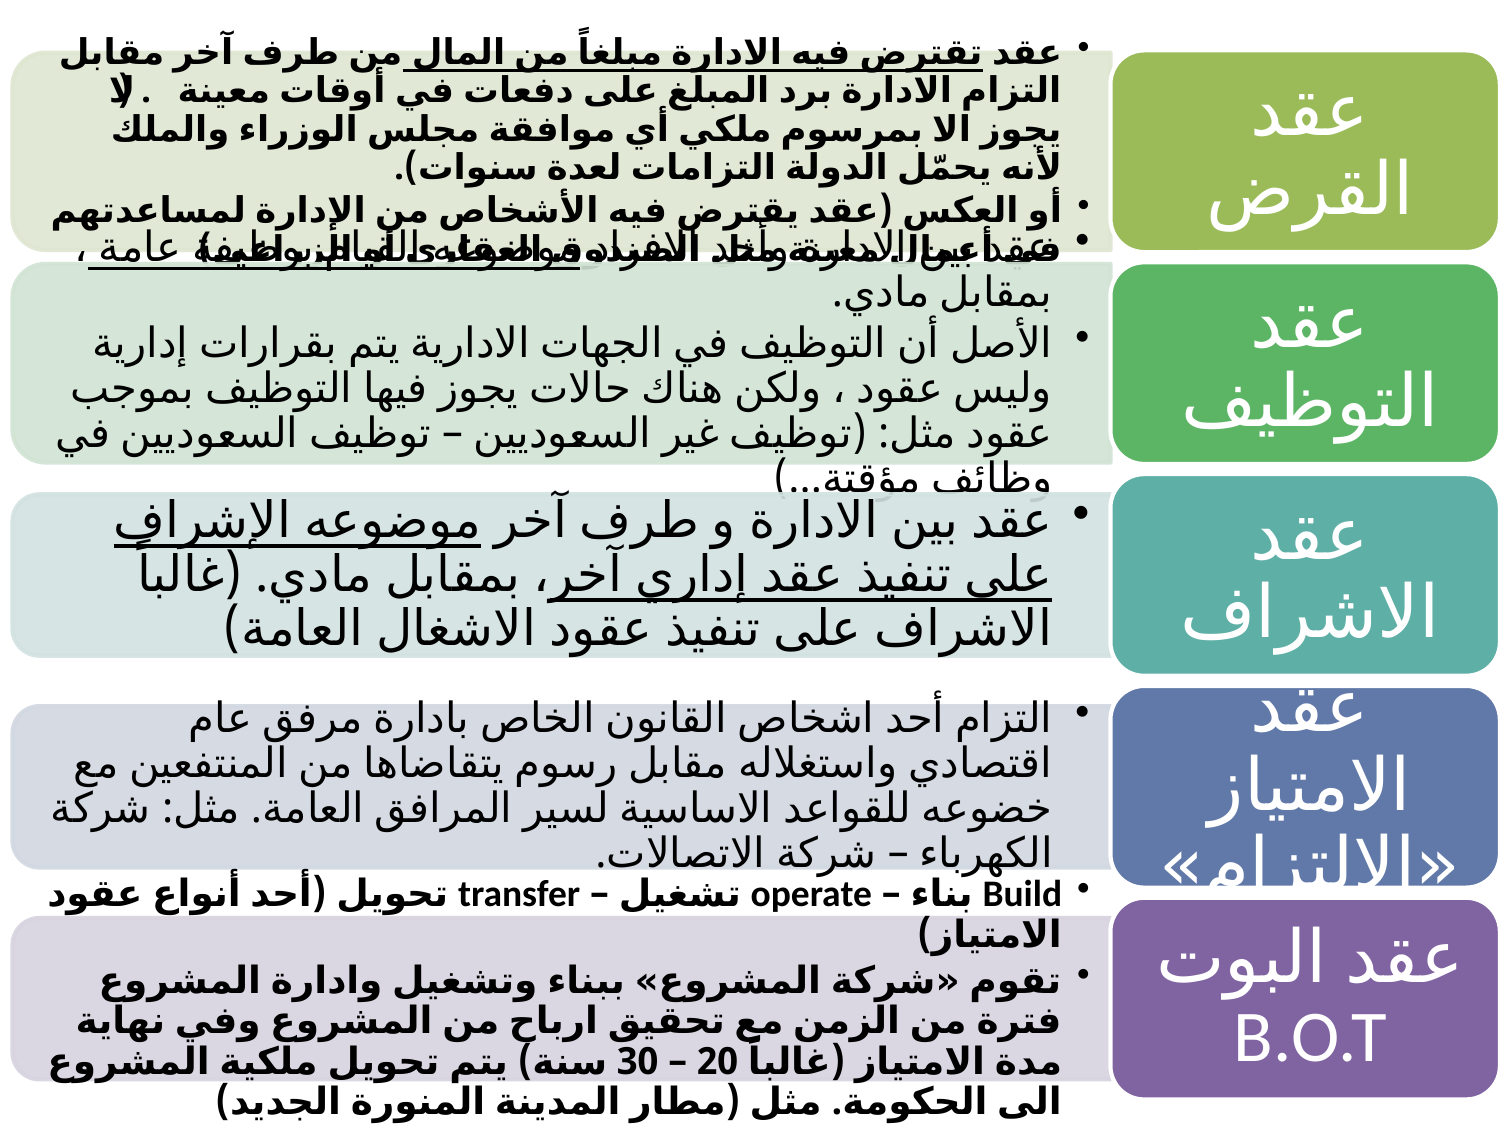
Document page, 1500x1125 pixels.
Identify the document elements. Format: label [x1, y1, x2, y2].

list [12, 49, 1500, 1101]
